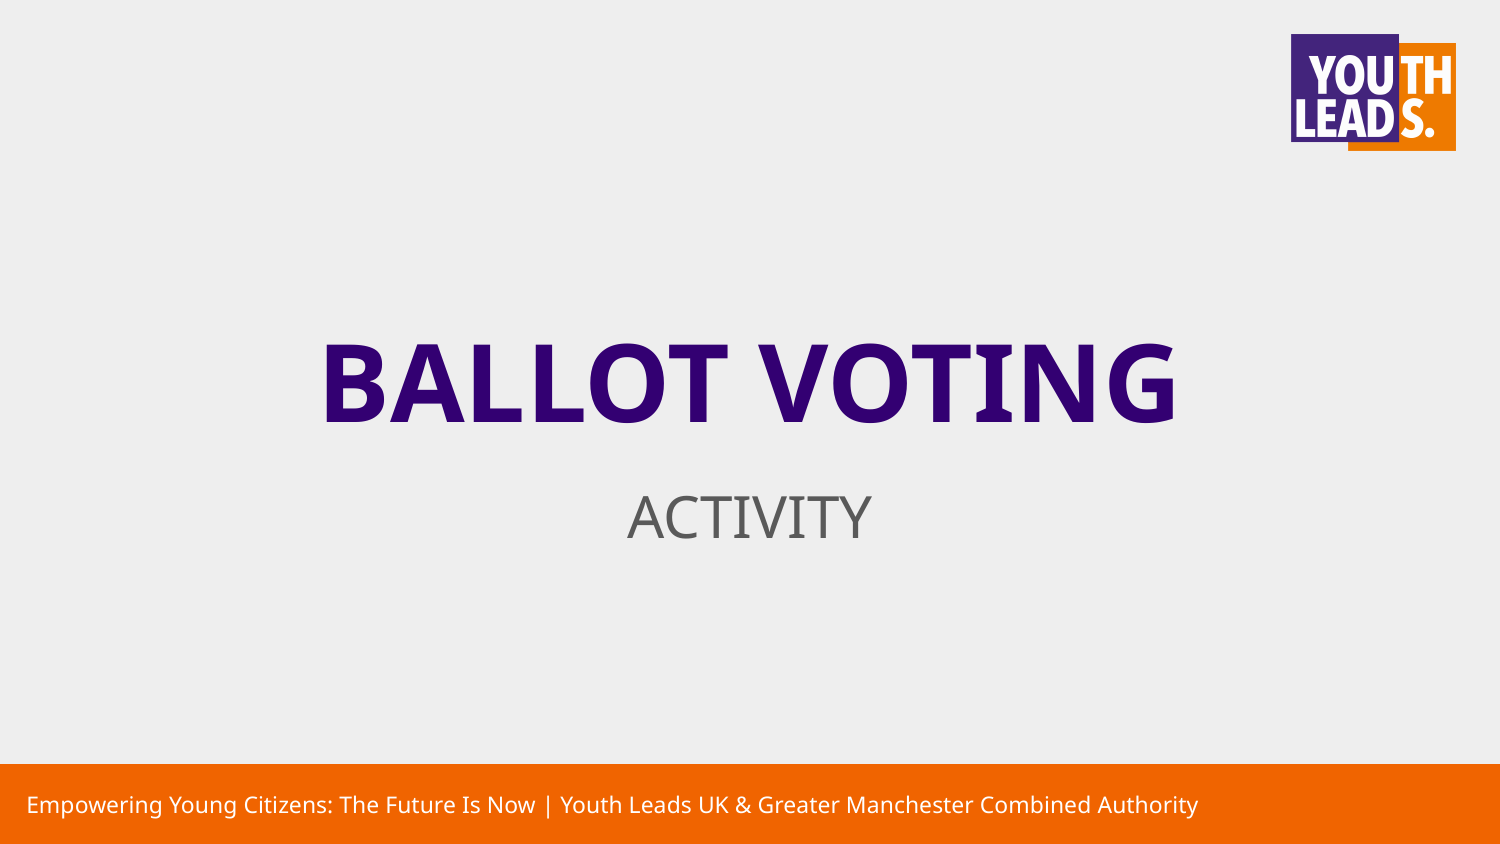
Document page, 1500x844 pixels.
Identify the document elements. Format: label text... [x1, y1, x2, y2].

title BALLOT VOTING [51, 122, 1449, 459]
subtitle ACTIVITY [51, 464, 1449, 595]
picture [1291, 34, 1456, 151]
